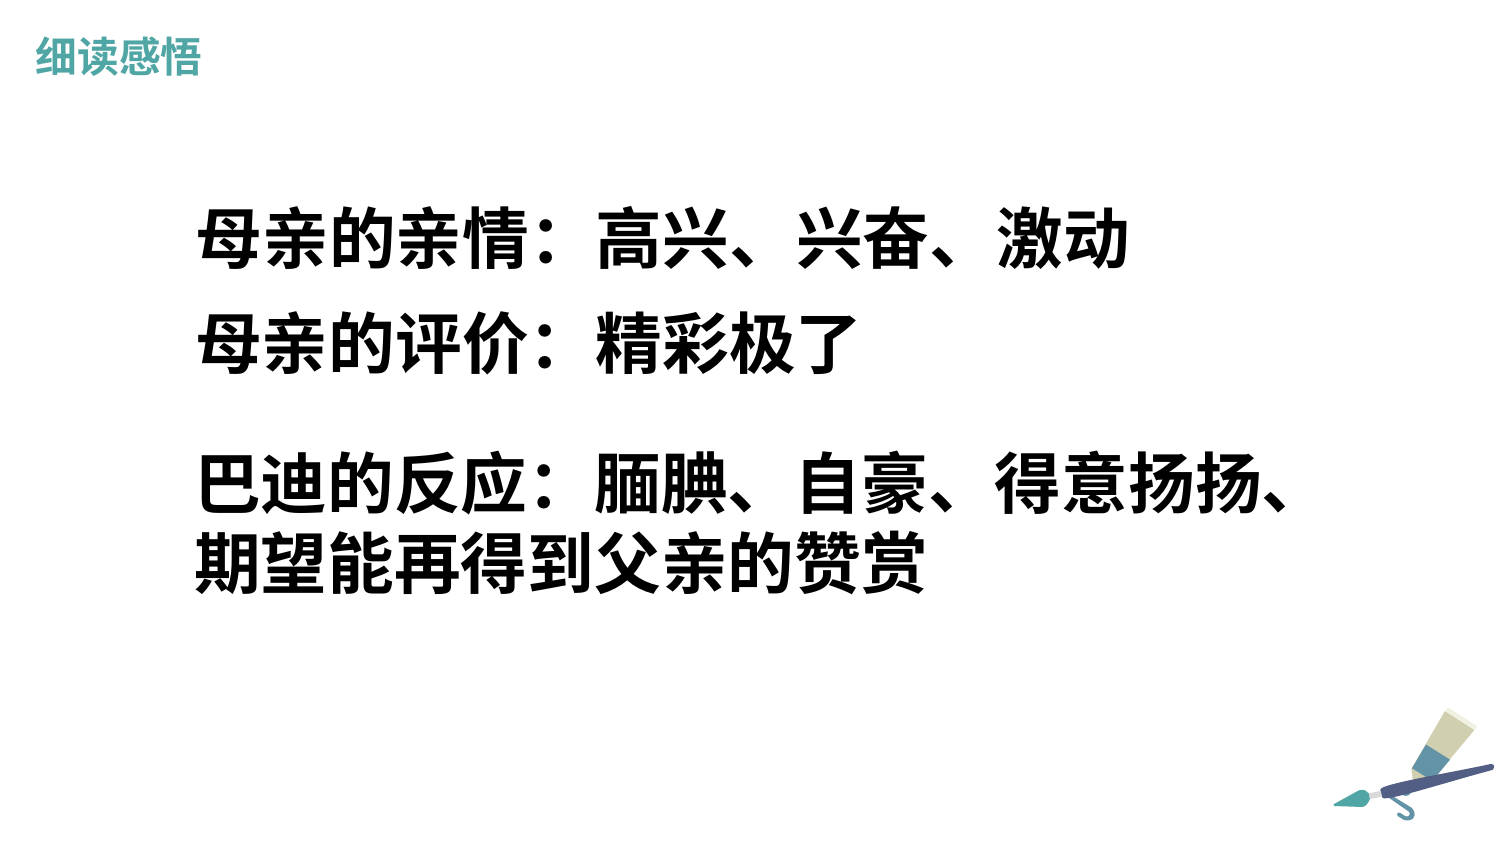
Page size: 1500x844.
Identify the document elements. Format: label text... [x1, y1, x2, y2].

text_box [1358, 708, 1481, 844]
text_box 细读感悟 [24, 25, 261, 87]
text_box 母亲的评价：精彩极了 [184, 296, 875, 388]
text_box 巴迪的反应：腼腆、自豪、得意扬扬、 期望能再得到父亲的赞赏 [182, 436, 1414, 608]
text_box 母亲的亲情：高兴、兴奋、激动 [184, 191, 1142, 283]
